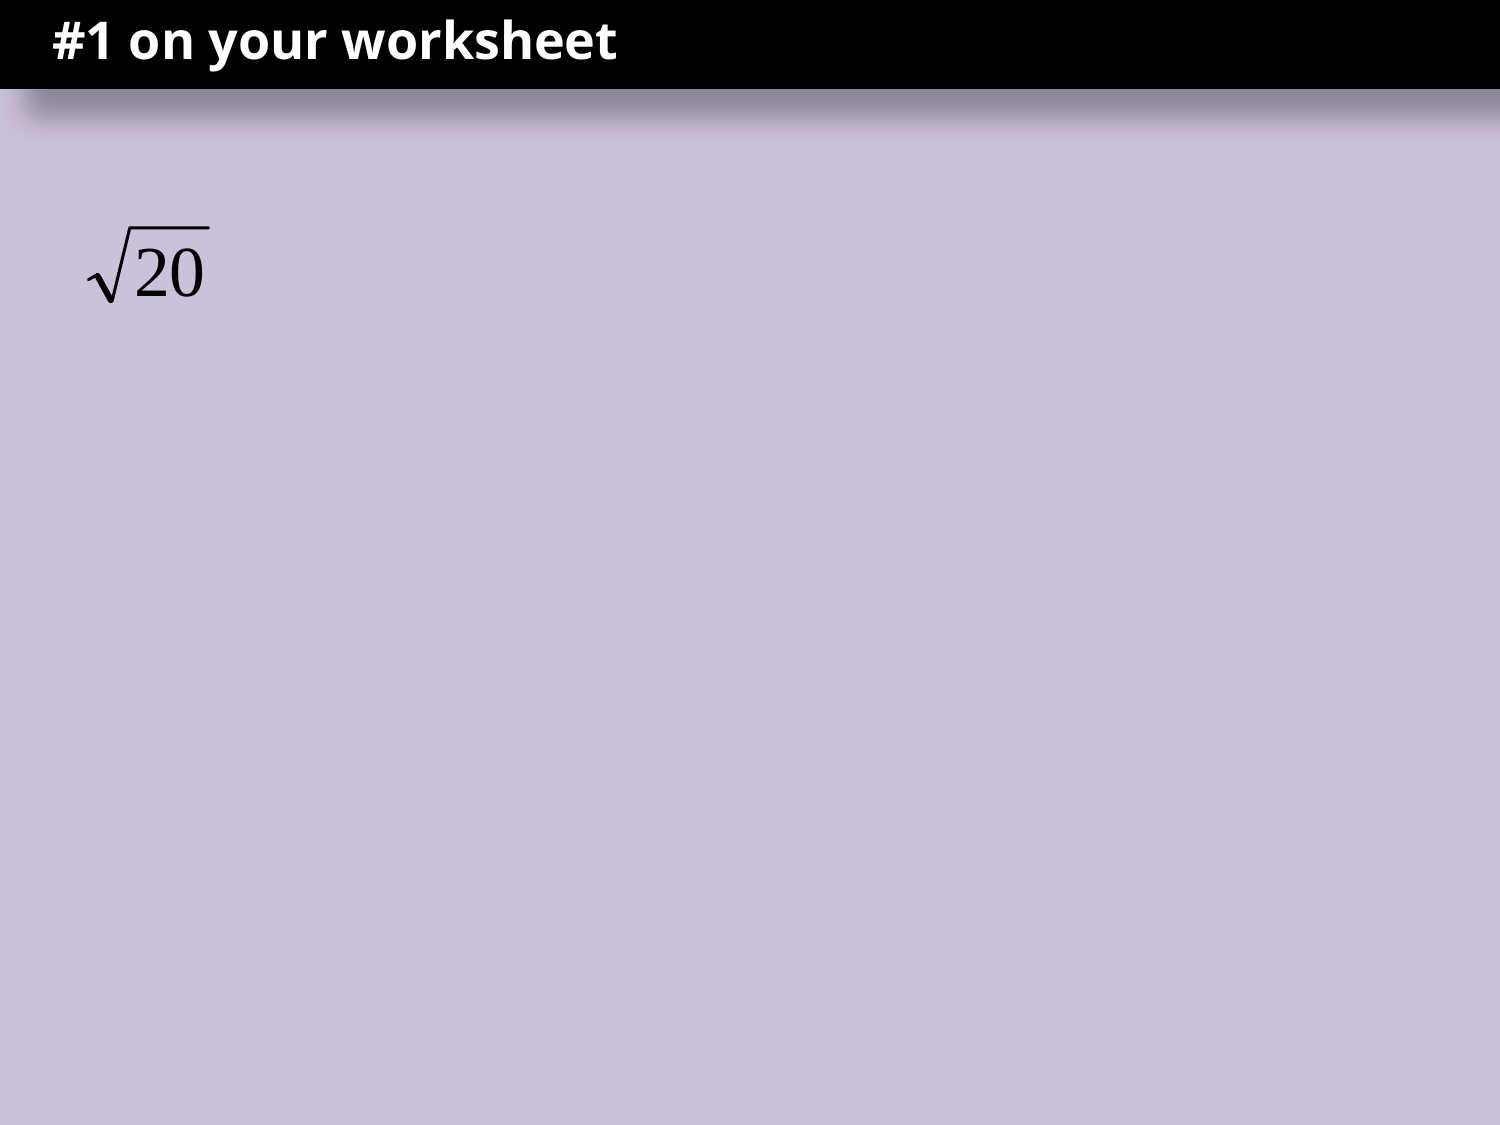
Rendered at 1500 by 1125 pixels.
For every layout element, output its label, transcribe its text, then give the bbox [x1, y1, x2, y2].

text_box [74, 212, 225, 321]
text_box #1 on your worksheet [37, 0, 1475, 78]
text_box [0, 0, 1500, 89]
